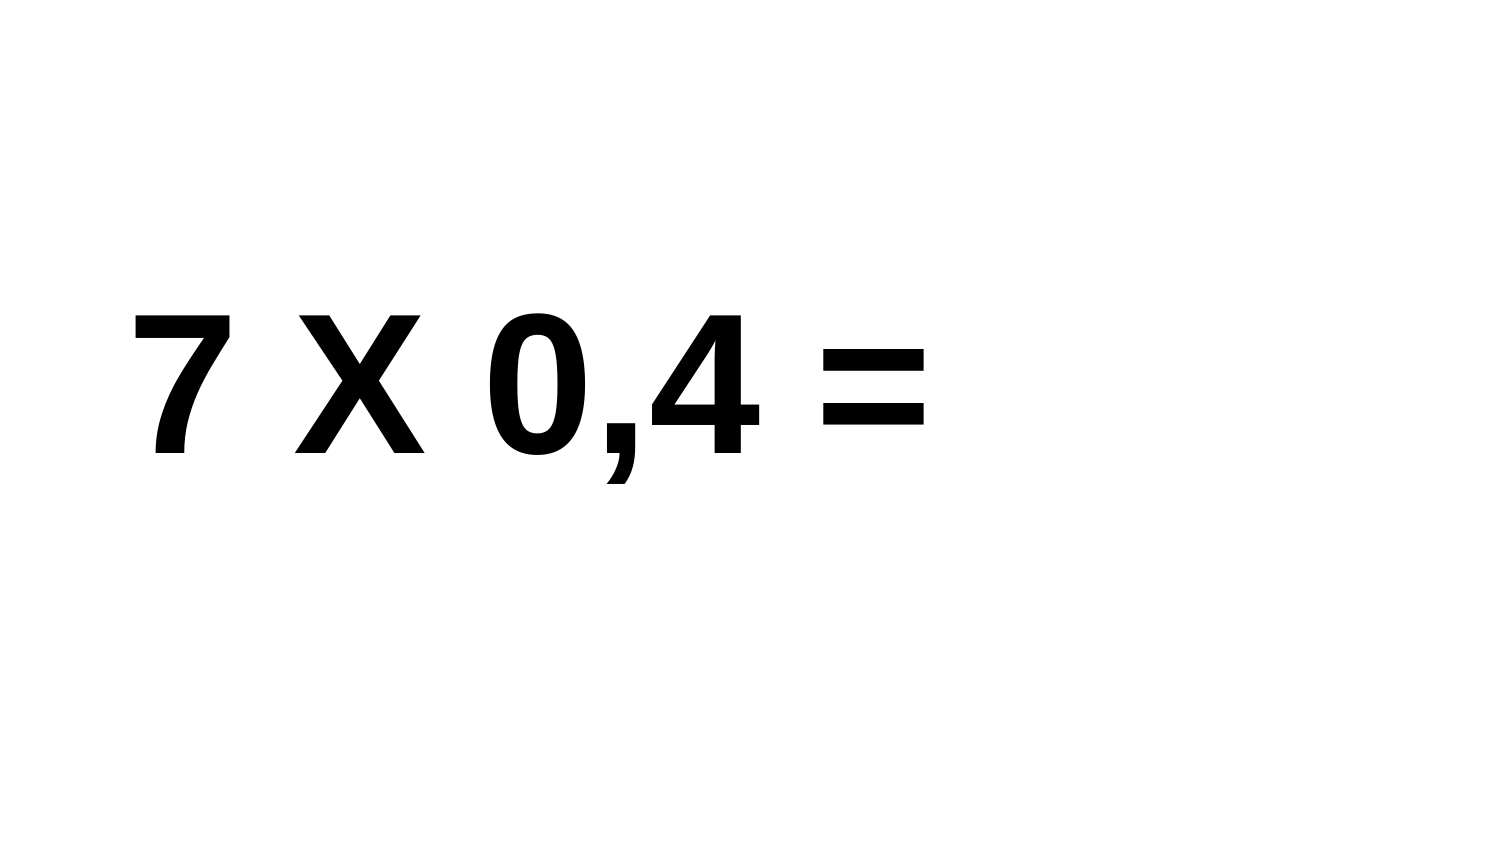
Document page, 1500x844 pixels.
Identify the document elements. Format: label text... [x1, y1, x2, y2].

text_box 7 X 0,4 = [112, 318, 1388, 509]
